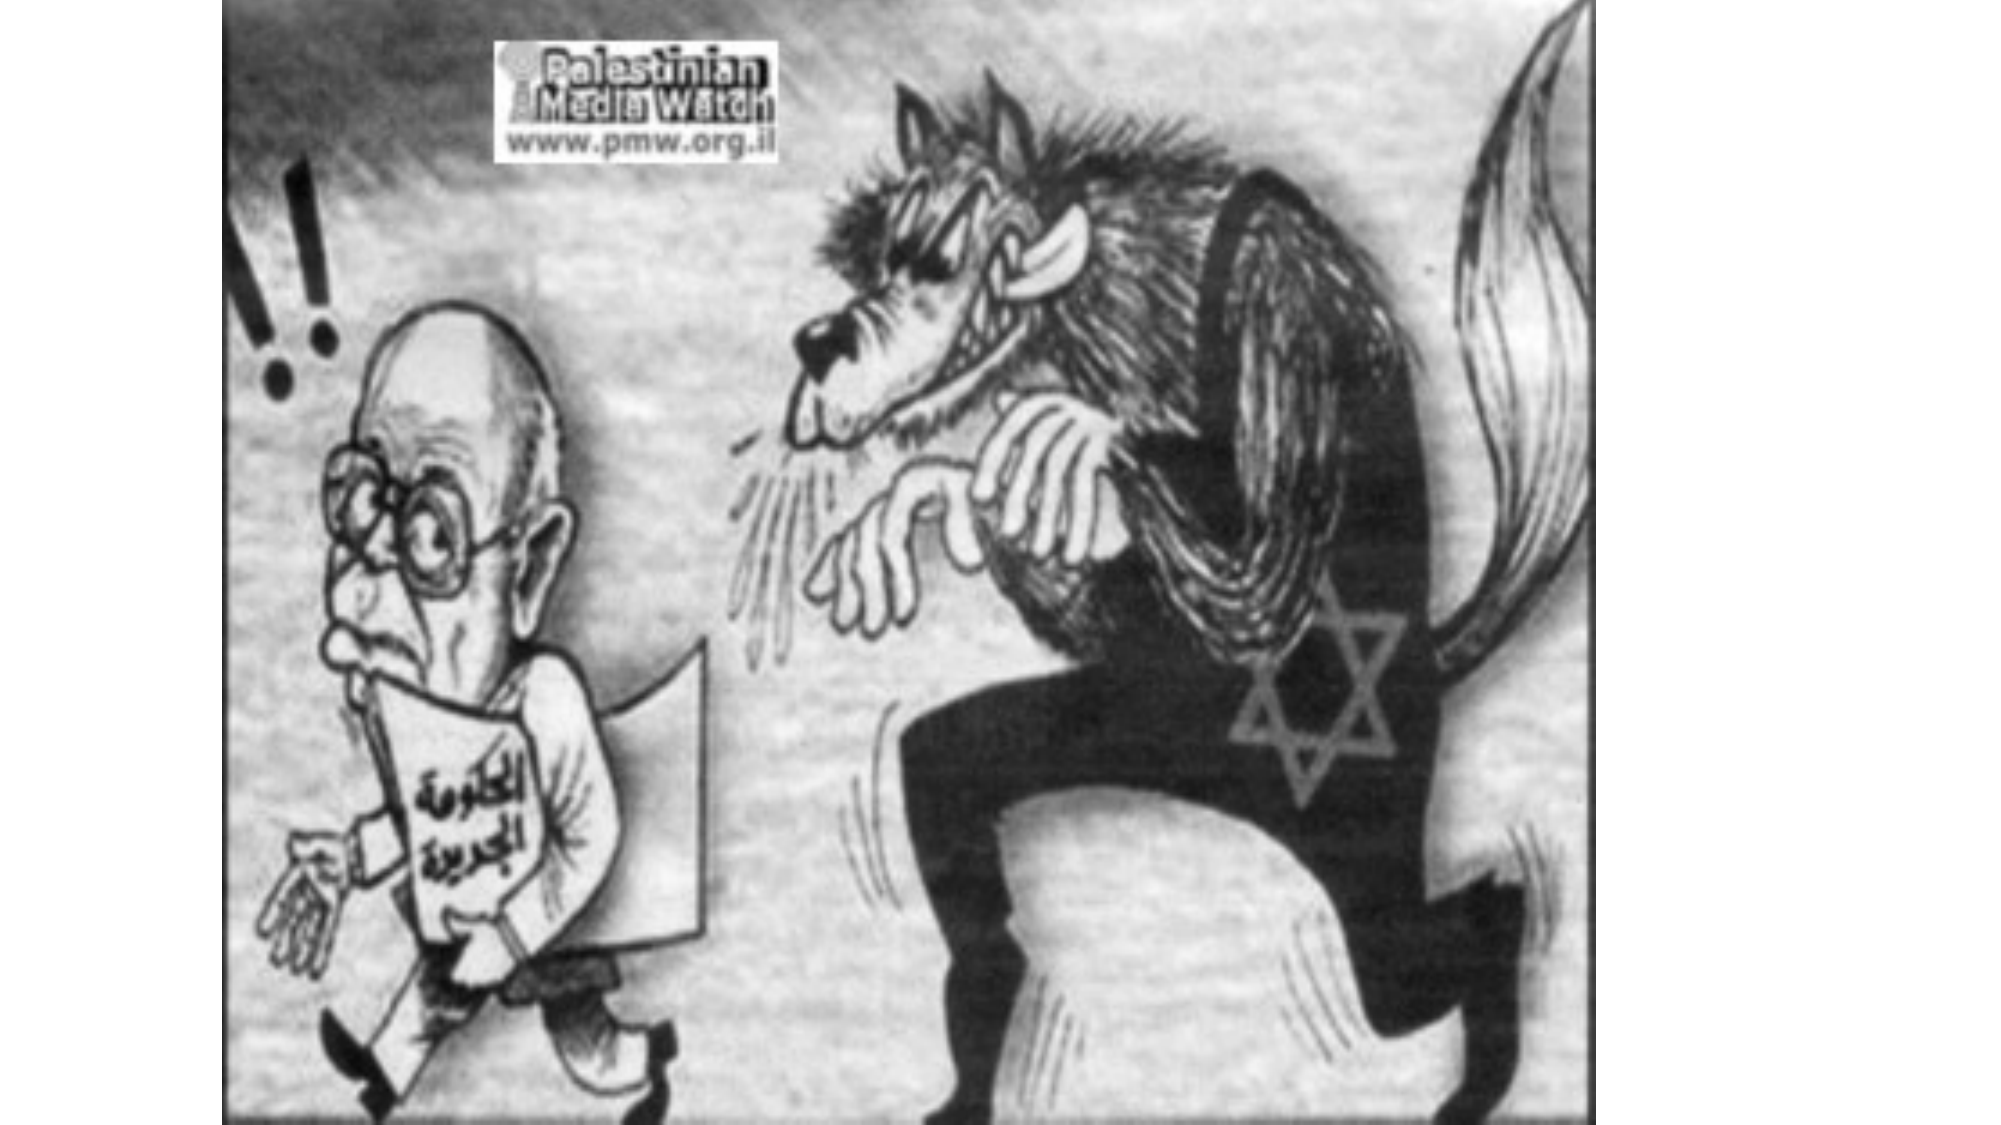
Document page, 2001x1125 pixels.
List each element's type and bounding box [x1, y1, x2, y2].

picture [222, 0, 1596, 1125]
